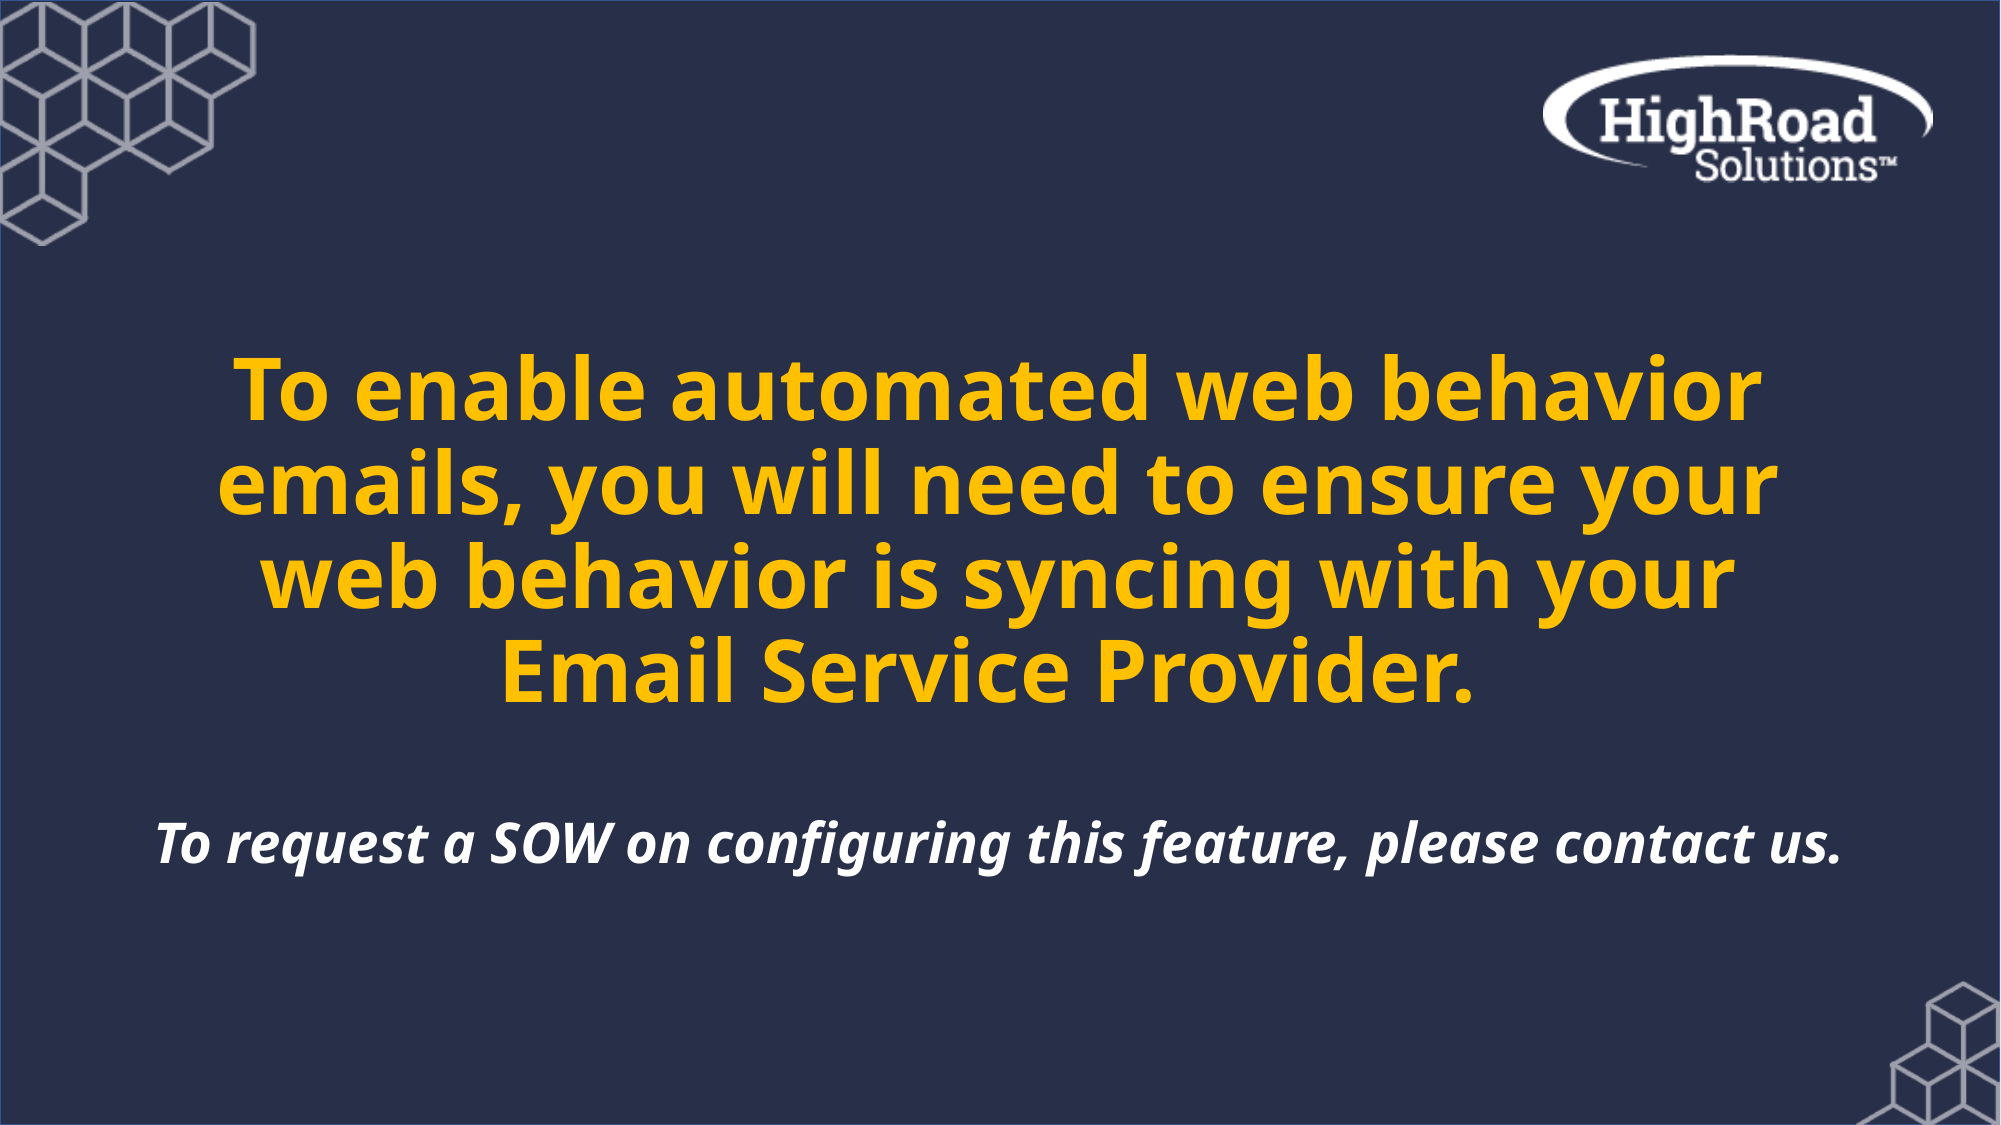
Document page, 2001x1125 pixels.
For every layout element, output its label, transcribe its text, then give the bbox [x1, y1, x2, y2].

picture [0, 2, 330, 246]
picture [1855, 981, 2000, 1125]
picture [1543, 54, 1933, 183]
title To enable automated web behavior emails, you will need to ensure your web behavior is syncing with your Email Service Provider. To request a SOW on configuring this feature, please contact us. [136, 280, 1862, 883]
